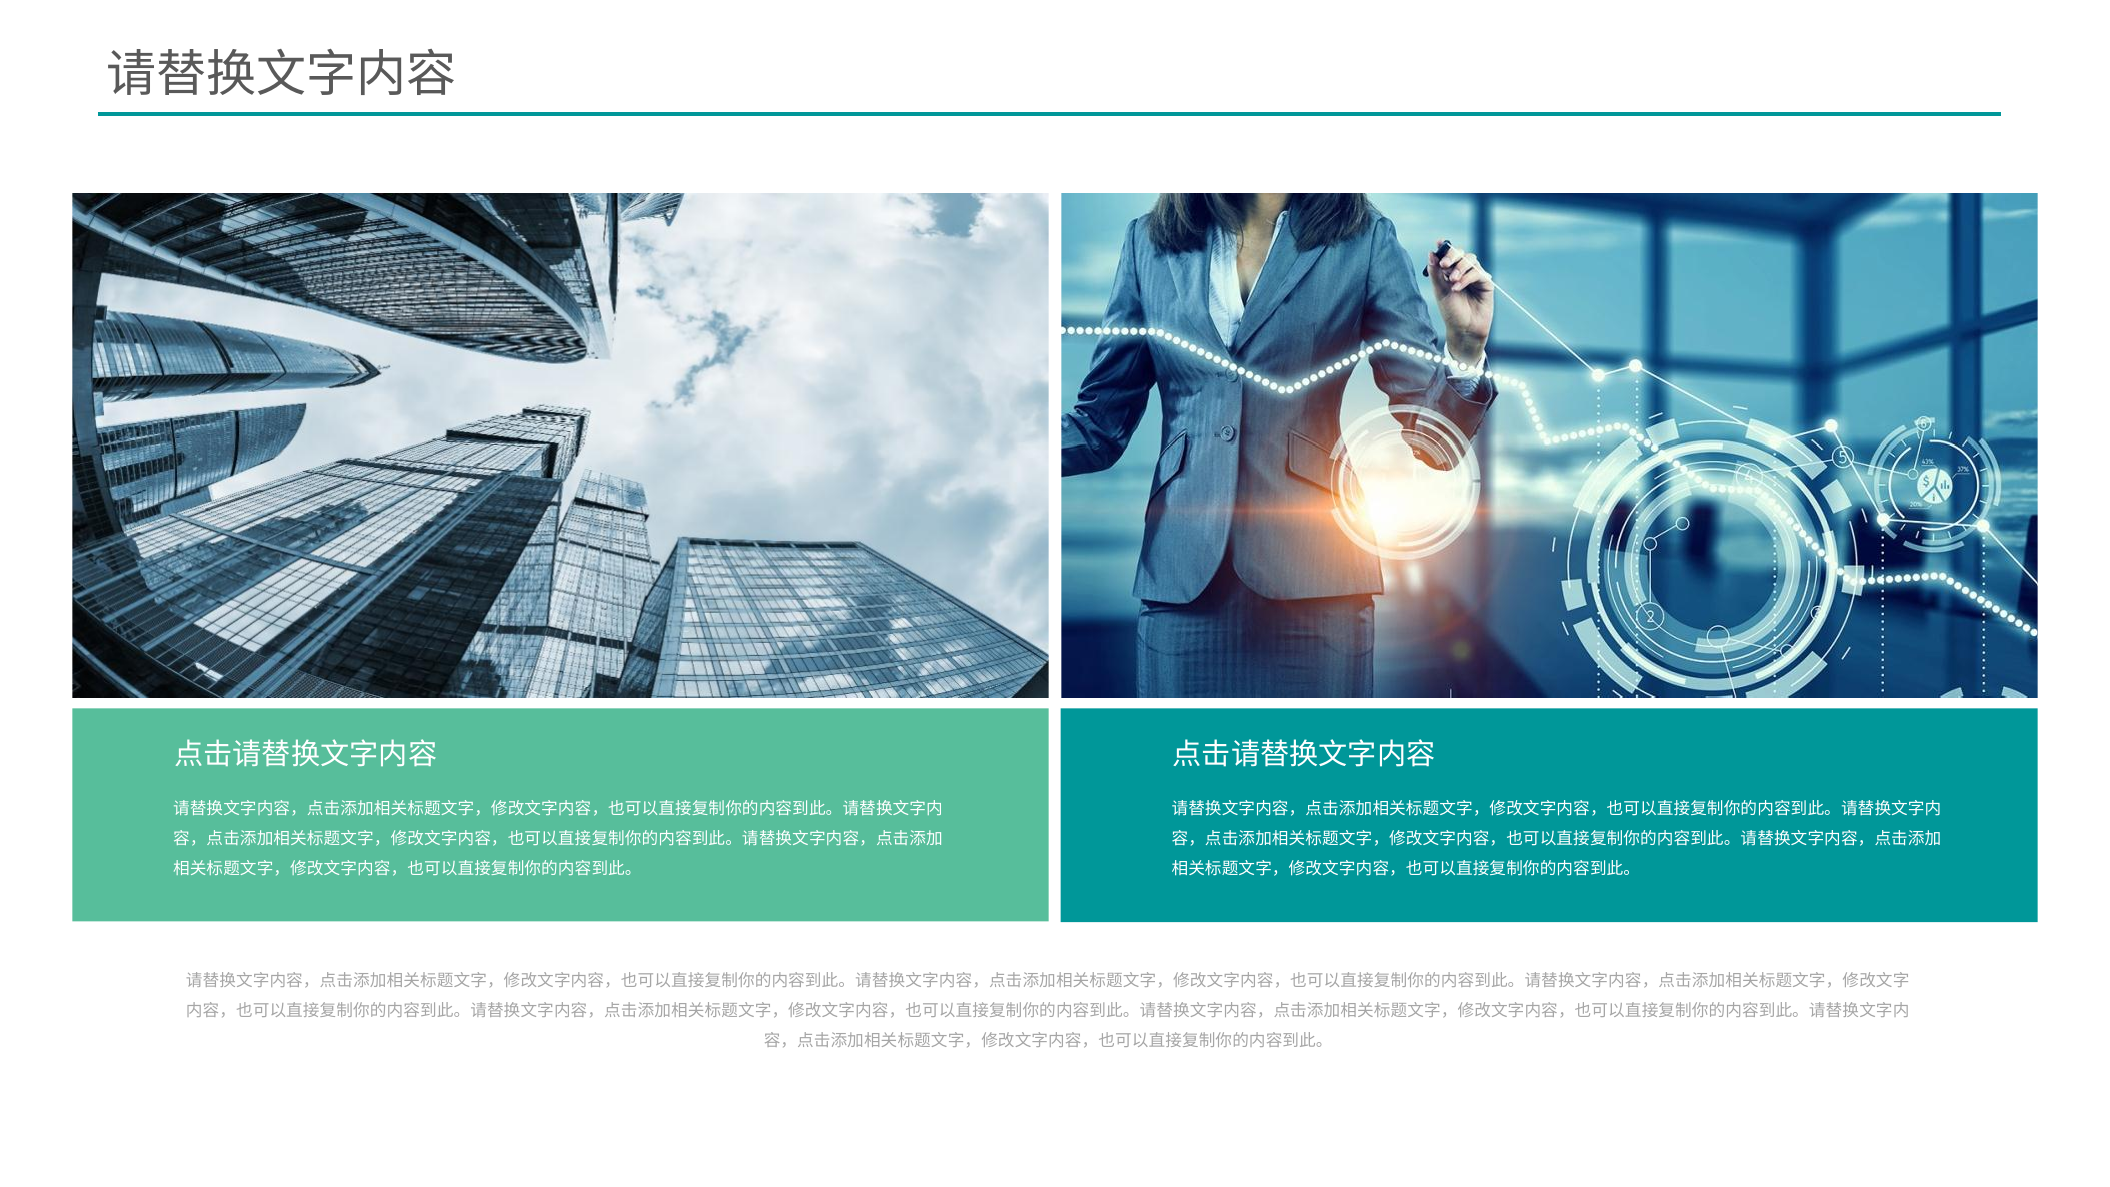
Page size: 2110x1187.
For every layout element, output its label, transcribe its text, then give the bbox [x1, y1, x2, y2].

text_box 点击请替换文字内容 [157, 727, 454, 779]
text_box [71, 707, 1050, 923]
text_box [71, 193, 1050, 698]
text_box 点击请替换文字内容 [1156, 727, 1453, 779]
text_box 请替换文字内容 [90, 33, 542, 93]
text_box 请替换文字内容，点击添加相关标题文字，修改文字内容，也可以直接复制你的内容到此。请替换文字内容，点击添加相关标题文字，修改文字内容，也可以直接复制你的内容到此。请替换文字内容，点击添加相关标题文字，修改文字内容，也可以直接复制你的内容到此。请替换文字内容，点击添加相关标题文字，修改文字内容，也可以直接复制你的内容到此。请替换文字内容，点击添加相关标题文字，修改文字内容，也可以直接复制你的内容到此。请替换文字内容，点击添加相关标题文字，修改文字内容，也可以直接复制你的内容到此。 [168, 952, 1941, 1057]
text_box 请替换文字内容，点击添加相关标题文字，修改文字内容，也可以直接复制你的内容到此。请替换文字内容，点击添加相关标题文字，修改文字内容，也可以直接复制你的内容到此。请替换文字内容，点击添加相关标题文字，修改文字内容，也可以直接复制你的内容到此。 [1155, 780, 1959, 887]
text_box [1059, 707, 2039, 923]
text_box [1060, 193, 2039, 698]
text_box 请替换文字内容，点击添加相关标题文字，修改文字内容，也可以直接复制你的内容到此。请替换文字内容，点击添加相关标题文字，修改文字内容，也可以直接复制你的内容到此。请替换文字内容，点击添加相关标题文字，修改文字内容，也可以直接复制你的内容到此。 [156, 780, 961, 887]
